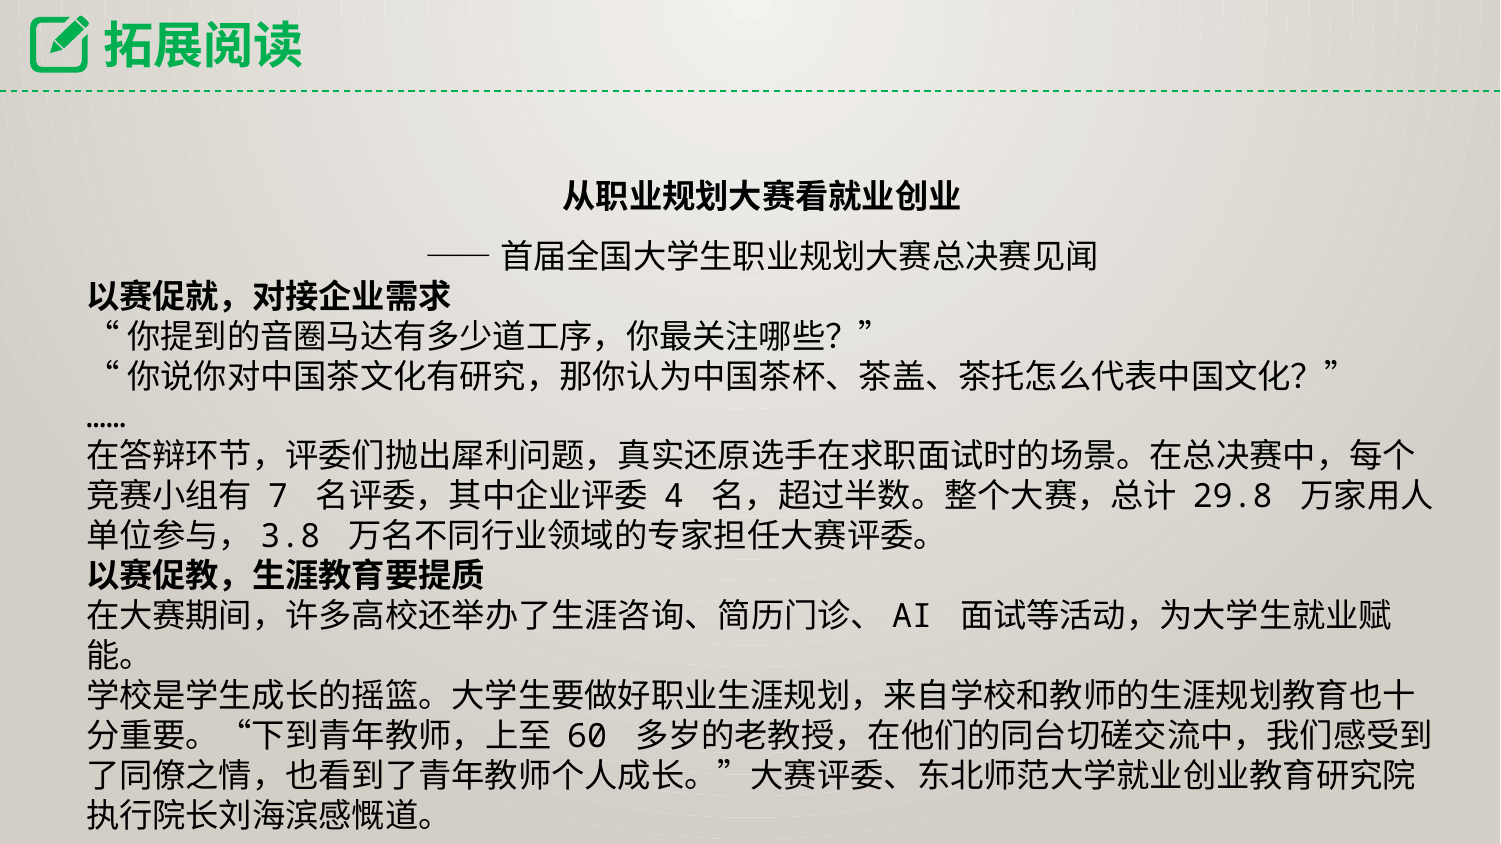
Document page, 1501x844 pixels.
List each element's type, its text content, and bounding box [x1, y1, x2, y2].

text_box 从职业规划大赛看就业创业 ——首届全国大学生职业规划大赛总决赛见闻 以赛促就，对接企业需求 “你提到的音圈马达有多少道工序，你最关注哪些？” “你说你对中国茶文化有研究，那你认为中国茶杯、茶盖、茶托怎么代表中国文化？” …… 在答辩环节，评委们抛出犀利问题，真实还原选手在求职面试时的场景。在总决赛中，每个 竞赛小组有 7 名评委，其中企业评委 4 名，超过半数。整个大赛，总计 29.8 万家用人单位参与，3.8 万名不同行业领域的专家担任大赛评委。 以赛促教，生涯教育要提质 在大赛期间，许多高校还举办了生涯咨询、简历门诊、AI 面试等活动，为大学生就业赋能。 学校是学生成长的摇篮。大学生要做好职业生涯规划，来自学校和教师的生涯规划教育也十 分重要。“下到青年教师，上至 60 多岁的老教授，在他们的同台切磋交流中，我们感受到了同僚之情，也看到了青年教师个人成长。”大赛评委、东北师范大学就业创业教育研究院执行院长刘海滨感慨道。 [71, 147, 1454, 842]
text_box [30, 16, 88, 73]
text_box [50, 15, 89, 54]
text_box 拓展阅读 [89, 6, 1224, 82]
